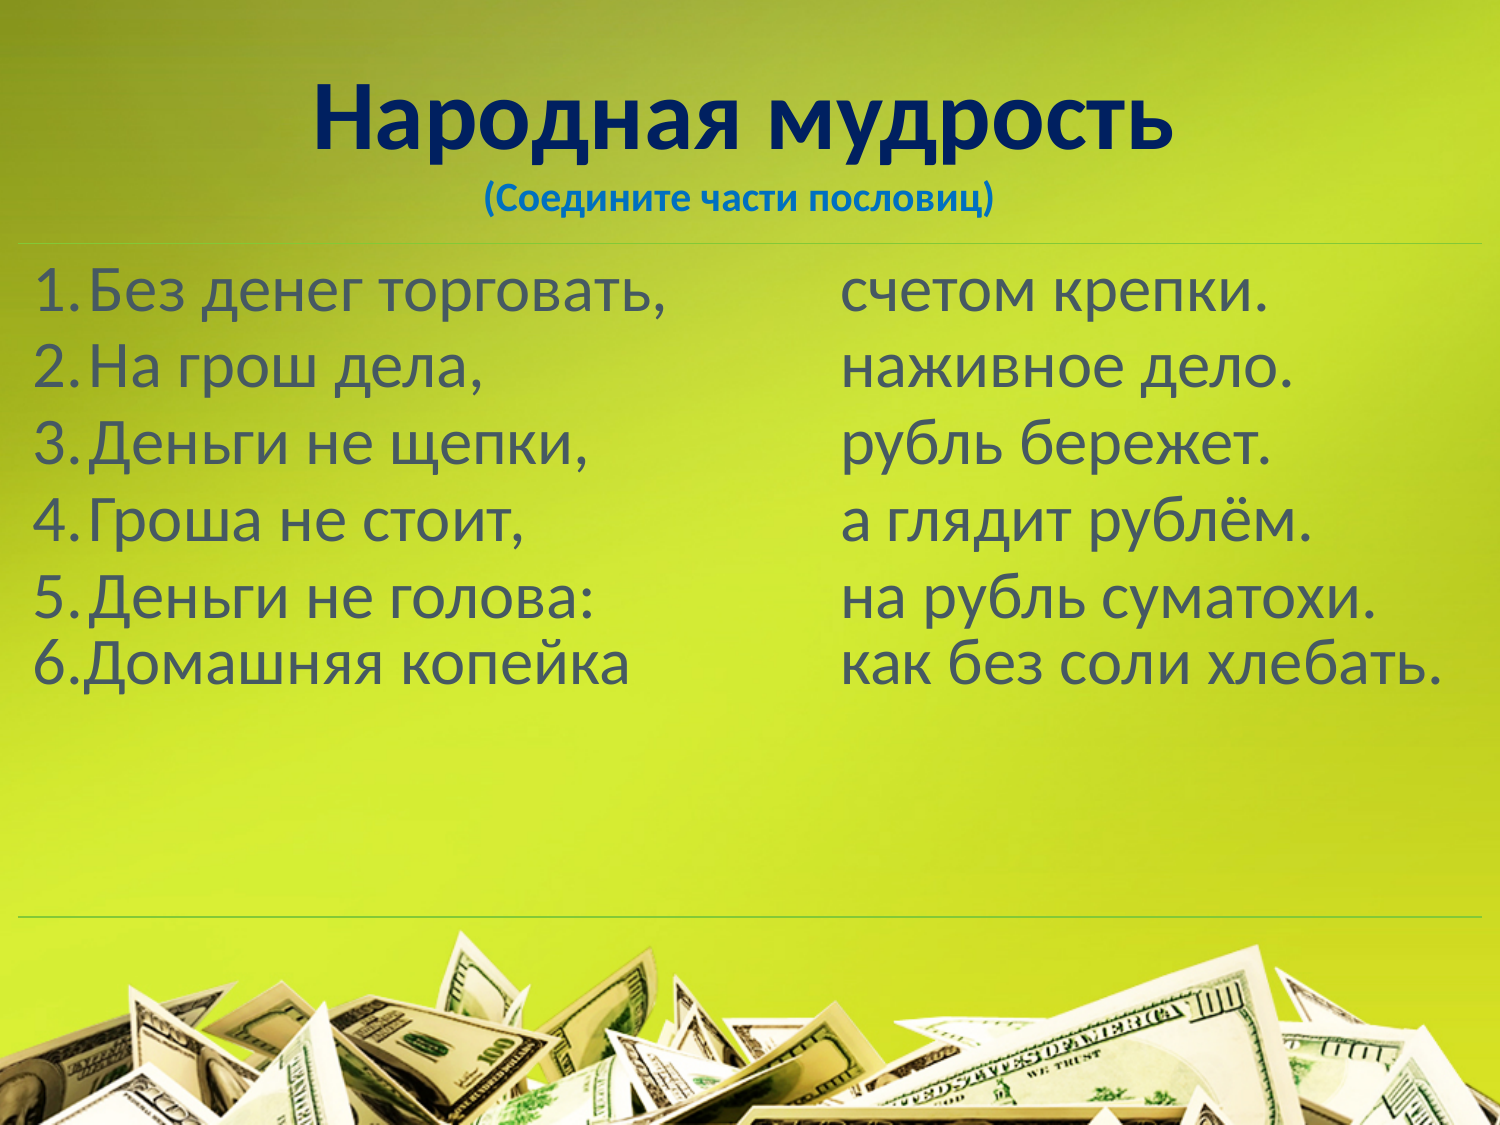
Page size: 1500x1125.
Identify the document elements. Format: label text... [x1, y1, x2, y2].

picture [0, 0, 1500, 1125]
text_box Народная мудрость (Соедините части пословиц) [53, 42, 1436, 228]
table_header счетом крепки. наживное дело. рубль бережет. а глядит рублём. на рубль суматохи. как без соли хлебать. [750, 244, 1482, 916]
table_header Без денег торговать, На грош дела, Деньги не щепки, Гроша не стоит, Деньги не голова: 6.Домашняя копейка [18, 244, 750, 916]
